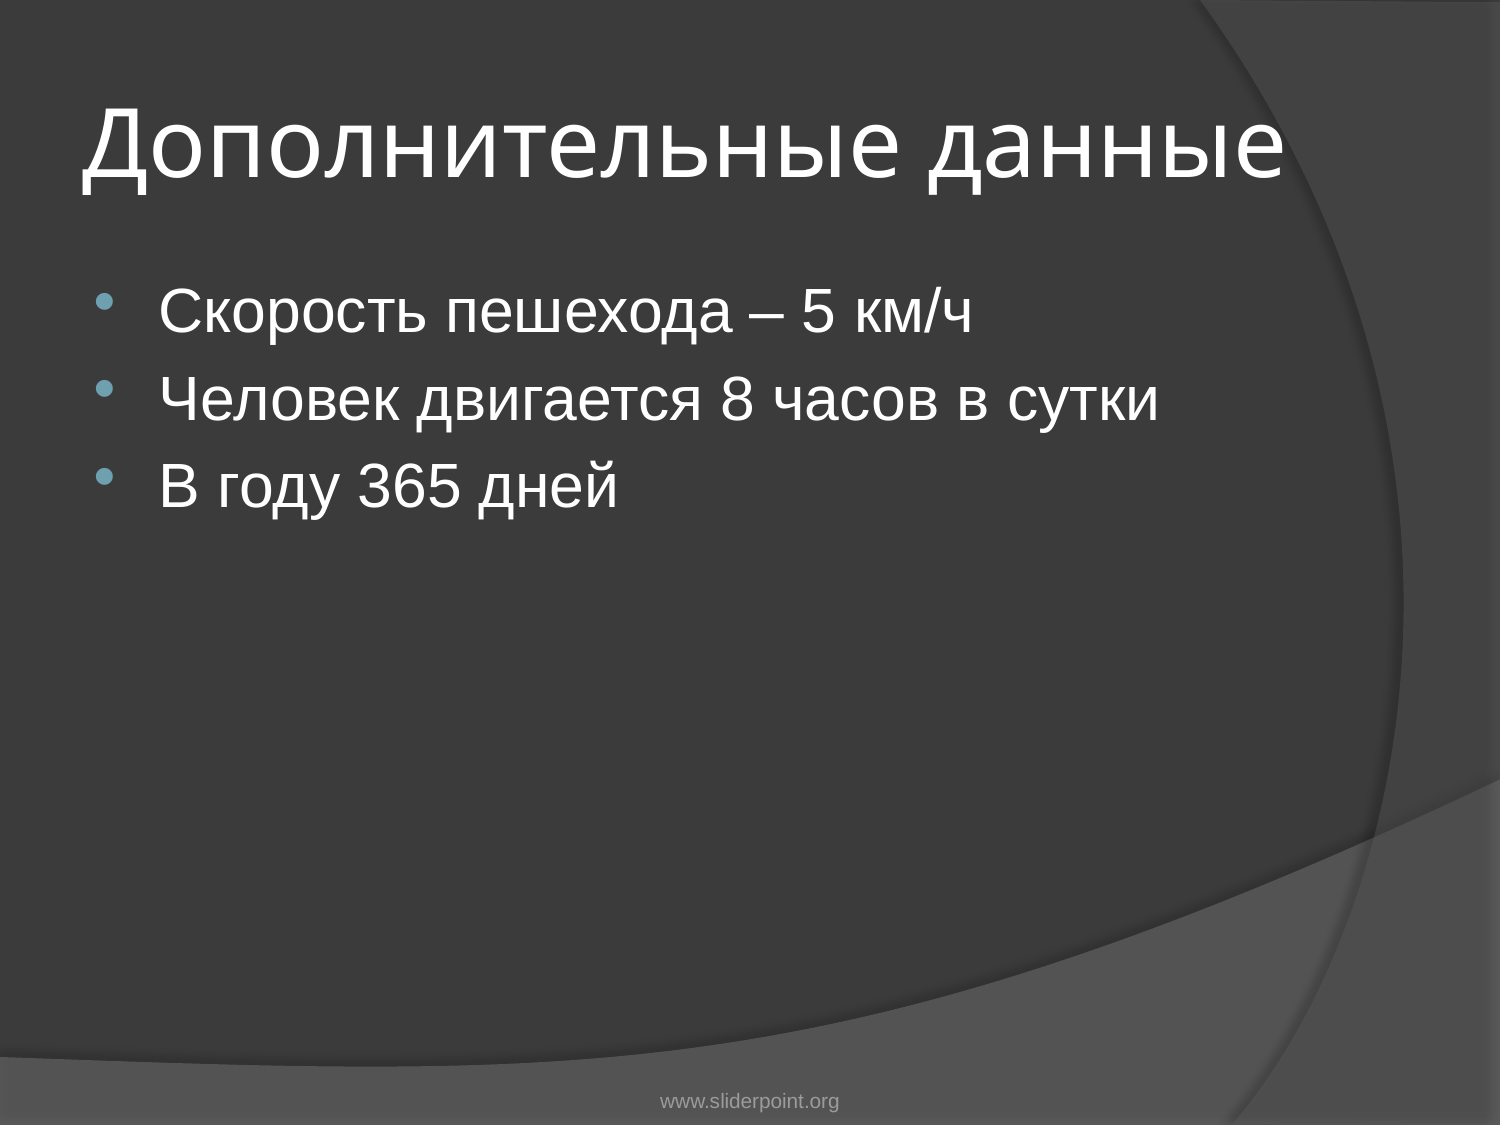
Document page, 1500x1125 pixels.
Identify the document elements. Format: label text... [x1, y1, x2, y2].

title Дополнительные данные [74, 44, 1301, 233]
list Скорость пешехода – 5 км/ч Человек двигается 8 часов в сутки В году 365 дней [74, 262, 1301, 1006]
footer www.sliderpoint.org [512, 1053, 988, 1114]
